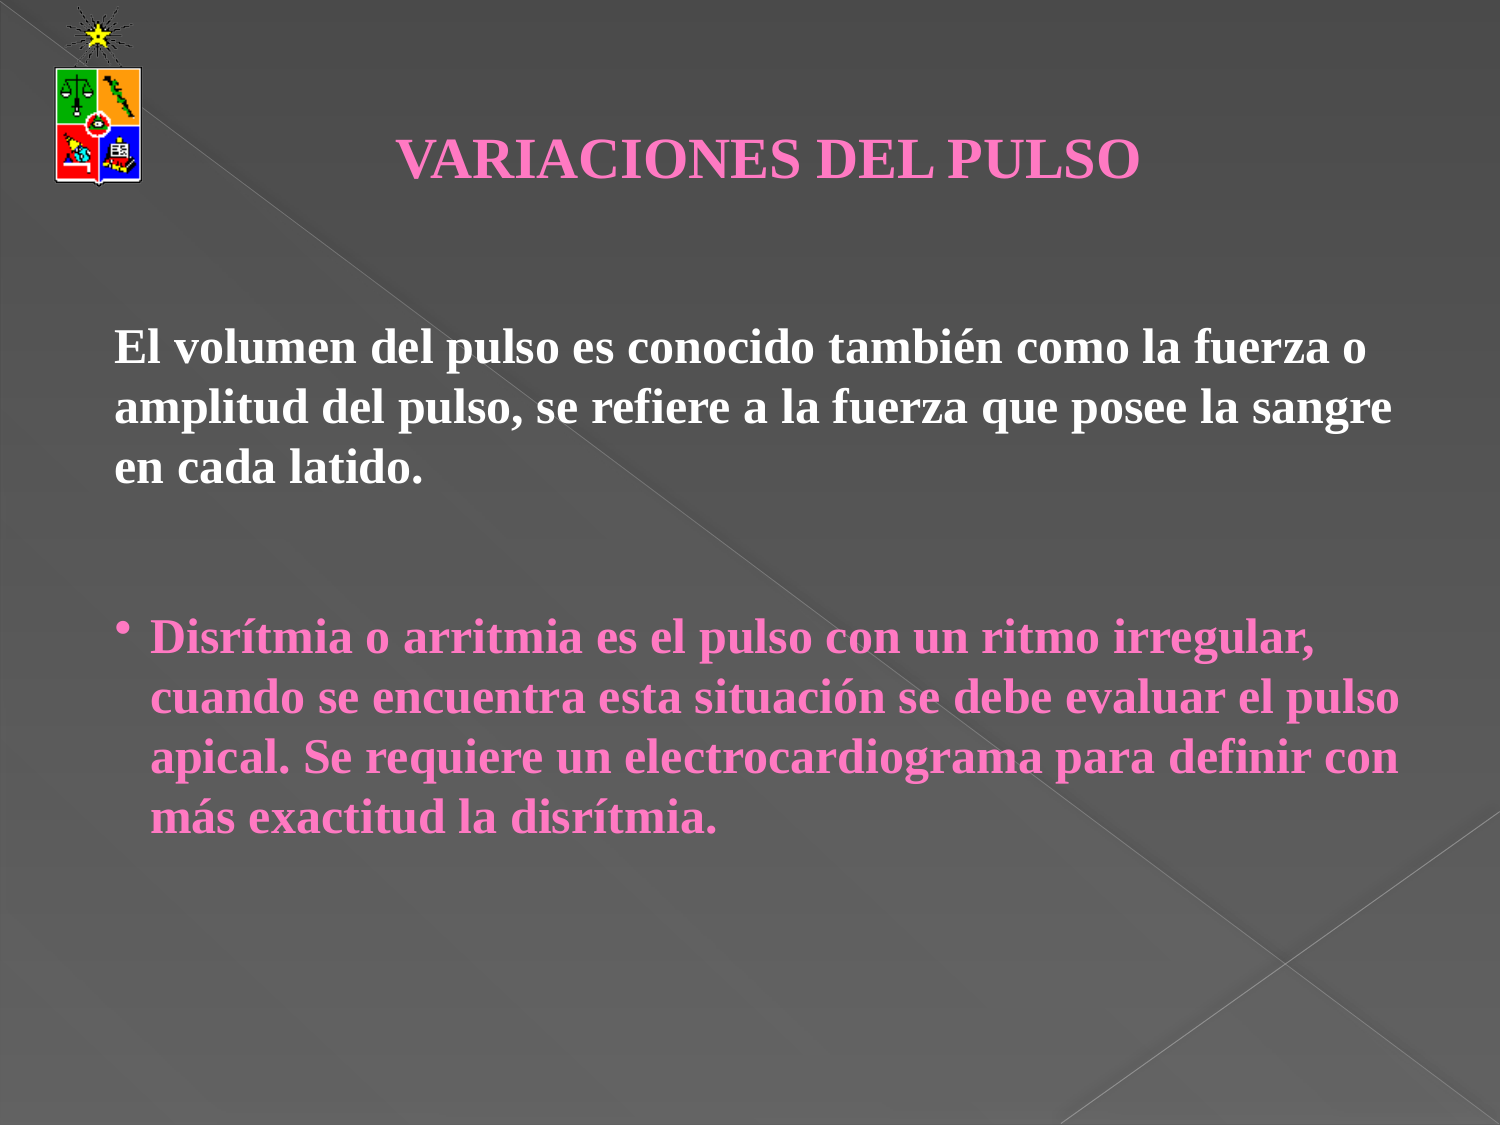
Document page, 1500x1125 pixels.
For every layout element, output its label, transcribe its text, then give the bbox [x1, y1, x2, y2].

text_box VARIACIONES DEL PULSO El volumen del pulso es conocido también como la fuerza o amplitud del pulso, se refiere a la fuerza que posee la sangre en cada latido. Disrítmia o arritmia es el pulso con un ritmo irregular, cuando se encuentra esta situación se debe evaluar el pulso apical. Se requiere un electrocardiograma para definir con más exactitud la disrítmia. [99, 112, 1438, 937]
picture [37, 0, 160, 193]
